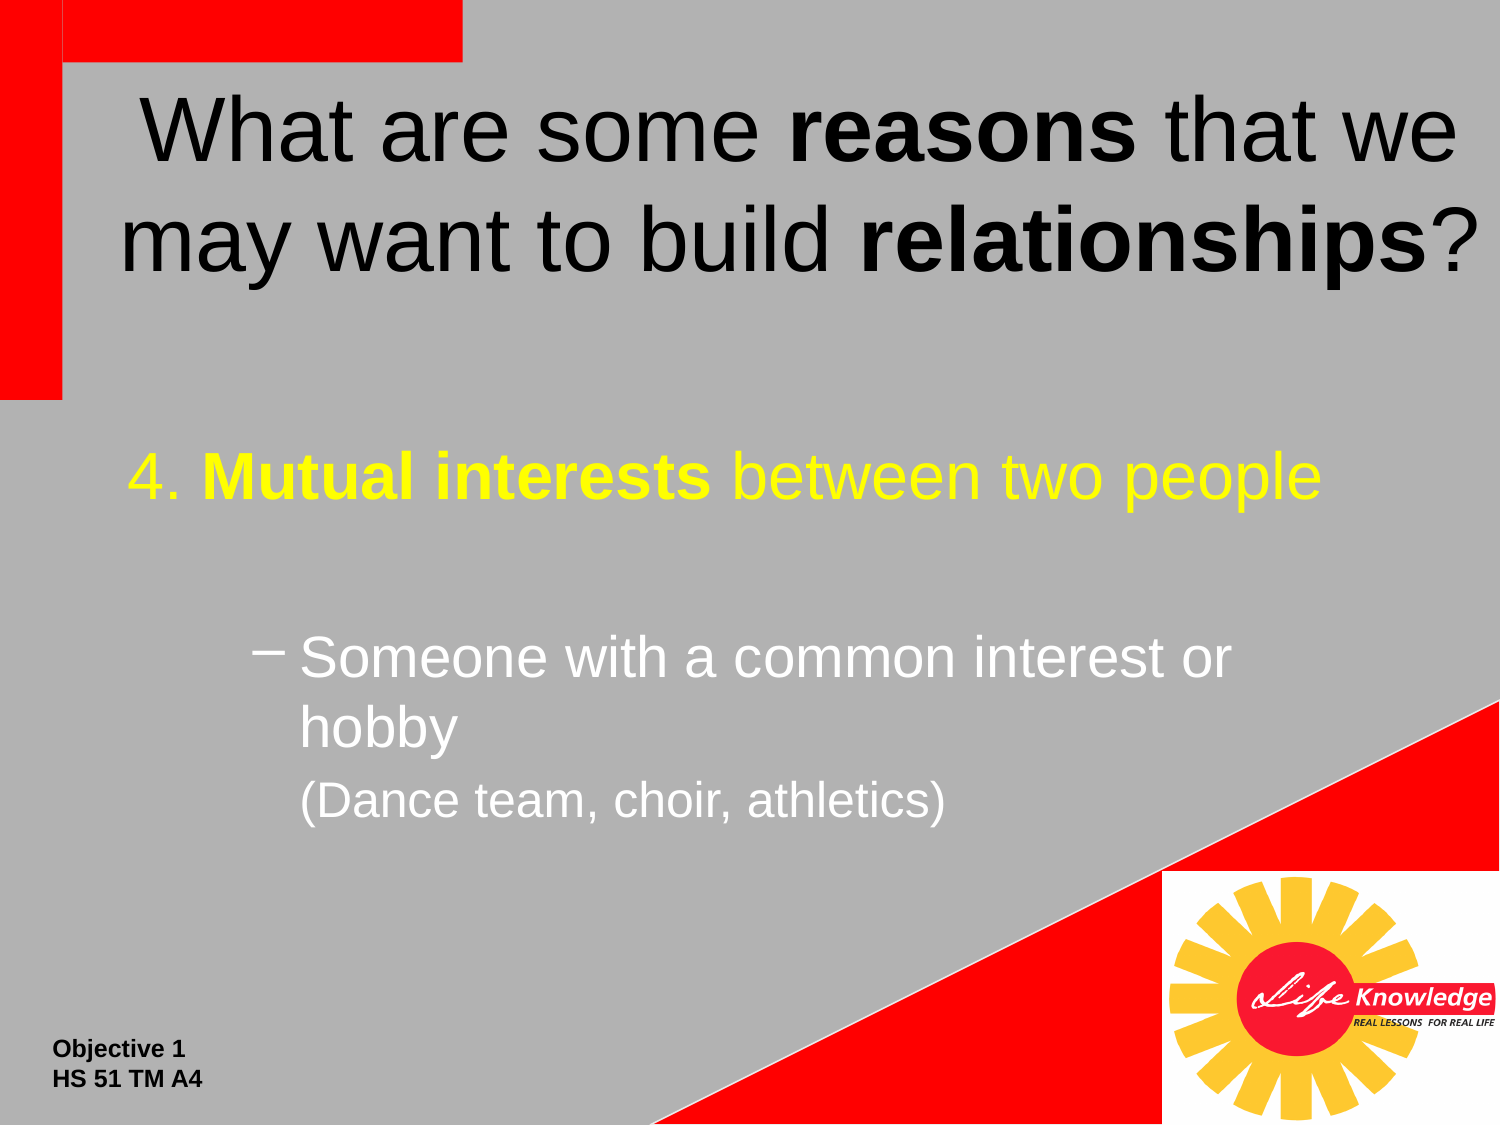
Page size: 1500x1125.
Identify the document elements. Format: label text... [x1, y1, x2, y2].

picture [1162, 871, 1500, 1125]
text_box Someone with a common interest or hobby (Dance team, choir, athletics) [162, 600, 1363, 863]
title What are some reasons that we may want to build relationships? [99, 124, 1500, 298]
text_box 4. Mutual interests between two people [112, 425, 1413, 600]
text_box Objective 1 HS 51 TM A4 [37, 1024, 227, 1100]
